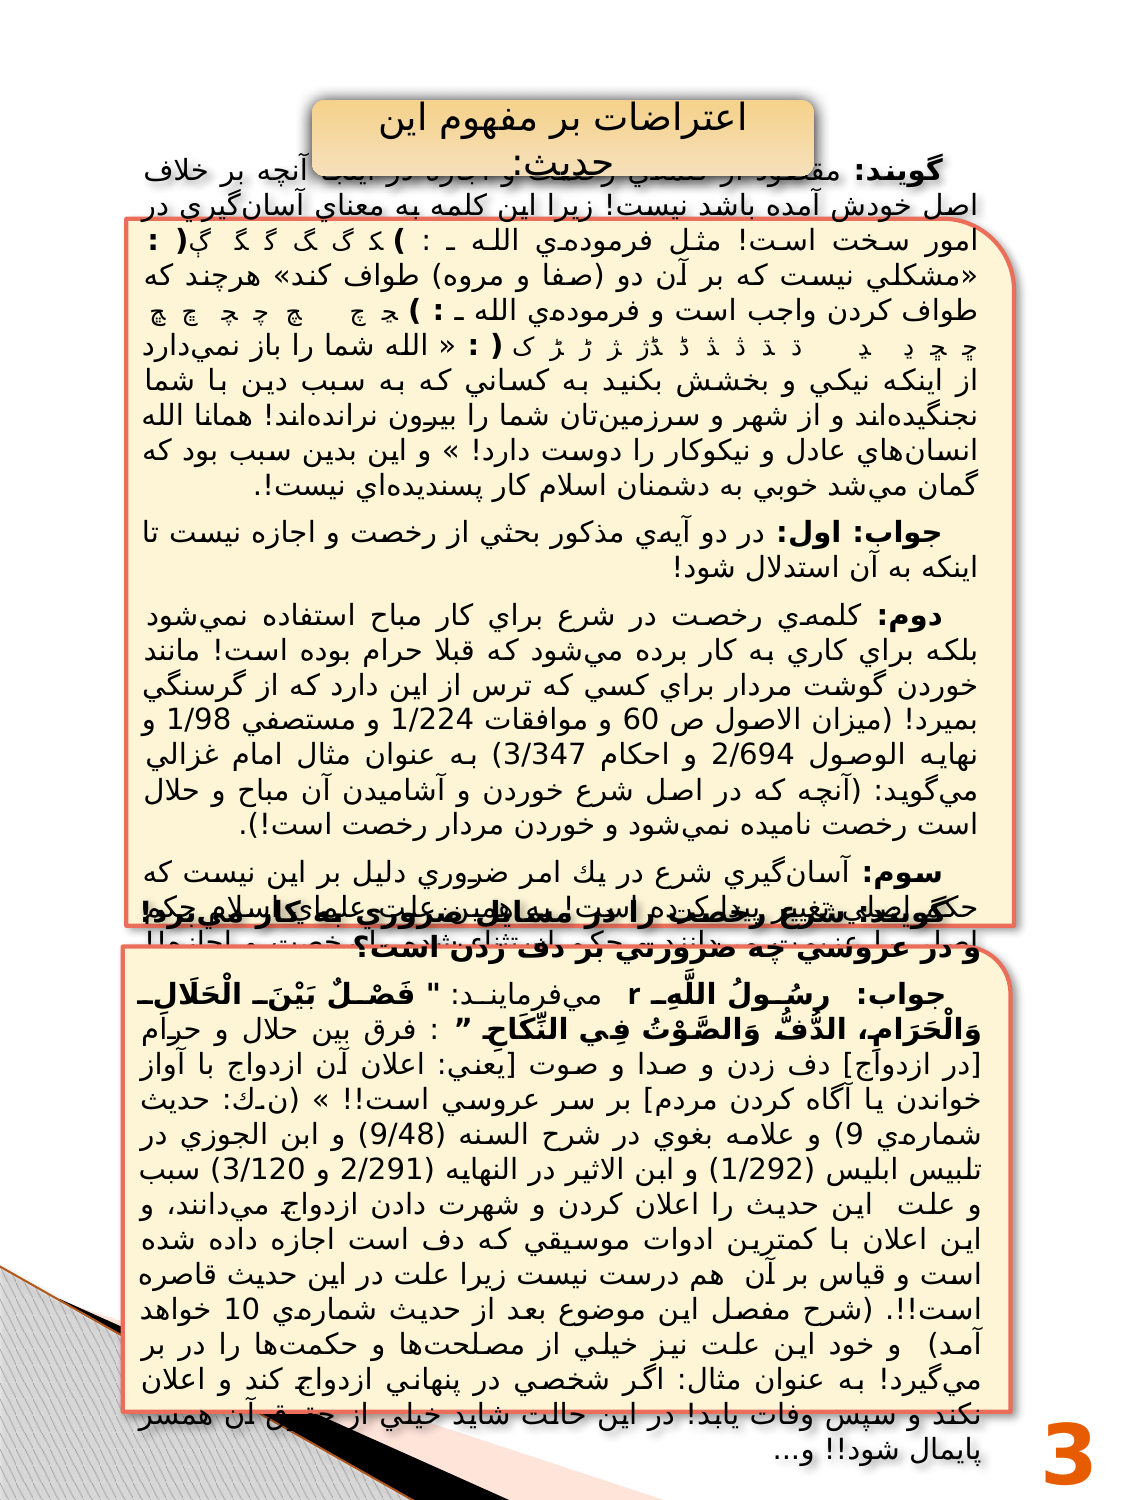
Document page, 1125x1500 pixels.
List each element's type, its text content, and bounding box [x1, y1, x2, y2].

text_box گويند: مقصود از كلمه‌ي رخصت و اجازه در اينجا آنچه بر خلاف اصل خودش آمده باشد نيست! زيرا اين كلمه به معناي آسان‌گيري در امور سخت است! مثل فرموده‌ي الله ـ : ) ﮑ ﮒ ﮓ ﮔ ﮕ ﮖ( : «مشكلي نيست كه بر آن دو (صفا و مروه) طواف كند» هرچند كه طواف كردن واجب است و فرموده‌ي الله ـ : ) ﭹ ﭺ ﭻ ﭼ ﭽ ﭾ ﭿ ﮀ ﮁ ﮂ ﮃ ﮄ ﮅ ﮆ ﮇ ﮈ ﮉﮊ ﮋ ﮌ ﮍ ﮎ ( : « الله شما را باز نمي‌دارد از اينكه نيكي و بخشش بكنيد به كساني كه به سبب دين با شما نجنگيده‌اند و از شهر و سرزمين‌تان شما را بيرون نرانده‌اند! همانا الله انسان‌هاي عادل و نيكوكار را دوست دارد! » و اين بدين سبب بود كه گمان مي‌شد خوبي به دشمنان اسلام كار پسنديده‌اي نيست!. جواب: اول: در دو آيه‌ي مذكور بحثي از رخصت و اجازه نيست تا اينكه به آن استدلال شود! دوم: كلمه‌ي رخصت در شرع براي كار مباح استفاده نمي‌شود بلكه براي كاري به كار برده مي‌شود كه قبلا حرام بوده است! مانند خوردن گوشت مردار براي كسي كه ترس از اين دارد كه از گرسنگي بميرد! (ميزان الاصول ص 60 و موافقات 1/224 و مستصفي 1/98 و نهايه الوصول 2/694 و احكام 3/347) به عنوان مثال امام غزالي مي‌گويد: (آنچه كه در اصل شرع خوردن و آشاميدن آن مباح و حلال است رخصت ناميده نمي‌شود و خوردن مردار رخصت است!). سوم: آسان‌گيري شرع در يك امر ضروري دليل بر اين نيست كه حكم اصلي تغيير پيدا كرده است! به همين علت علماي اسلام حكم اصلي را عزيمت مي‌دانند و حكم استثناء شده را رخصت و اجازه!! (موافقات 1/225). [124, 216, 1017, 928]
text_box 32 [1001, 1393, 1125, 1500]
text_box اعتراضات بر مفهوم اين حديث: [311, 98, 815, 177]
text_box [3, 1276, 399, 1500]
text_box گويند: شرع رخصت را در مسايل ضروري به كار مي‌برد! و در عروسي چه ضرورتي بر دف زدن است؟ جواب: رسُولُ اللَّهِ r مي‌فرمايند: " فَصْلٌ بَيْنَ الْحَلَالِ وَالْحَرَامِ، الدُّفُّ وَالصَّوْتُ فِي النِّكَاحِ ” : فرق بين حلال و حرام [در ازدواج] دف زدن و صدا و صوت [يعني: اعلان آن ازدواج با آواز خواندن يا آگاه كردن مردم] بر سر عروسي است!! » (ن.ك: حديث شماره‌ي 9) و علامه بغوي در شرح السنه (9/48) و ابن الجوزي در تلبيس ابليس (1/292) و ابن الاثير در النهايه (2/291 و 3/120) سبب و علت اين حديث را اعلان كردن و شهرت دادن ازدواج مي‌دانند، و اين اعلان با كمترين ادوات موسيقي كه دف است اجازه داده شده است و قياس بر آن هم درست نيست زيرا علت در اين حديث قاصره است!!. (شرح مفصل اين موضوع بعد از حديث شماره‌ي 10 خواهد آمد) و خود اين علت نيز خيلي از مصلحت‌ها و حكمت‌ها را در بر مي‌گيرد! به عنوان مثال: اگر شخصي در پنهاني ازدواج كند و اعلان نكند و سپس وفات يابد! در اين حالت شايد خيلي از حقوق آن همسر پايمال شود!! و... [120, 944, 1013, 1414]
